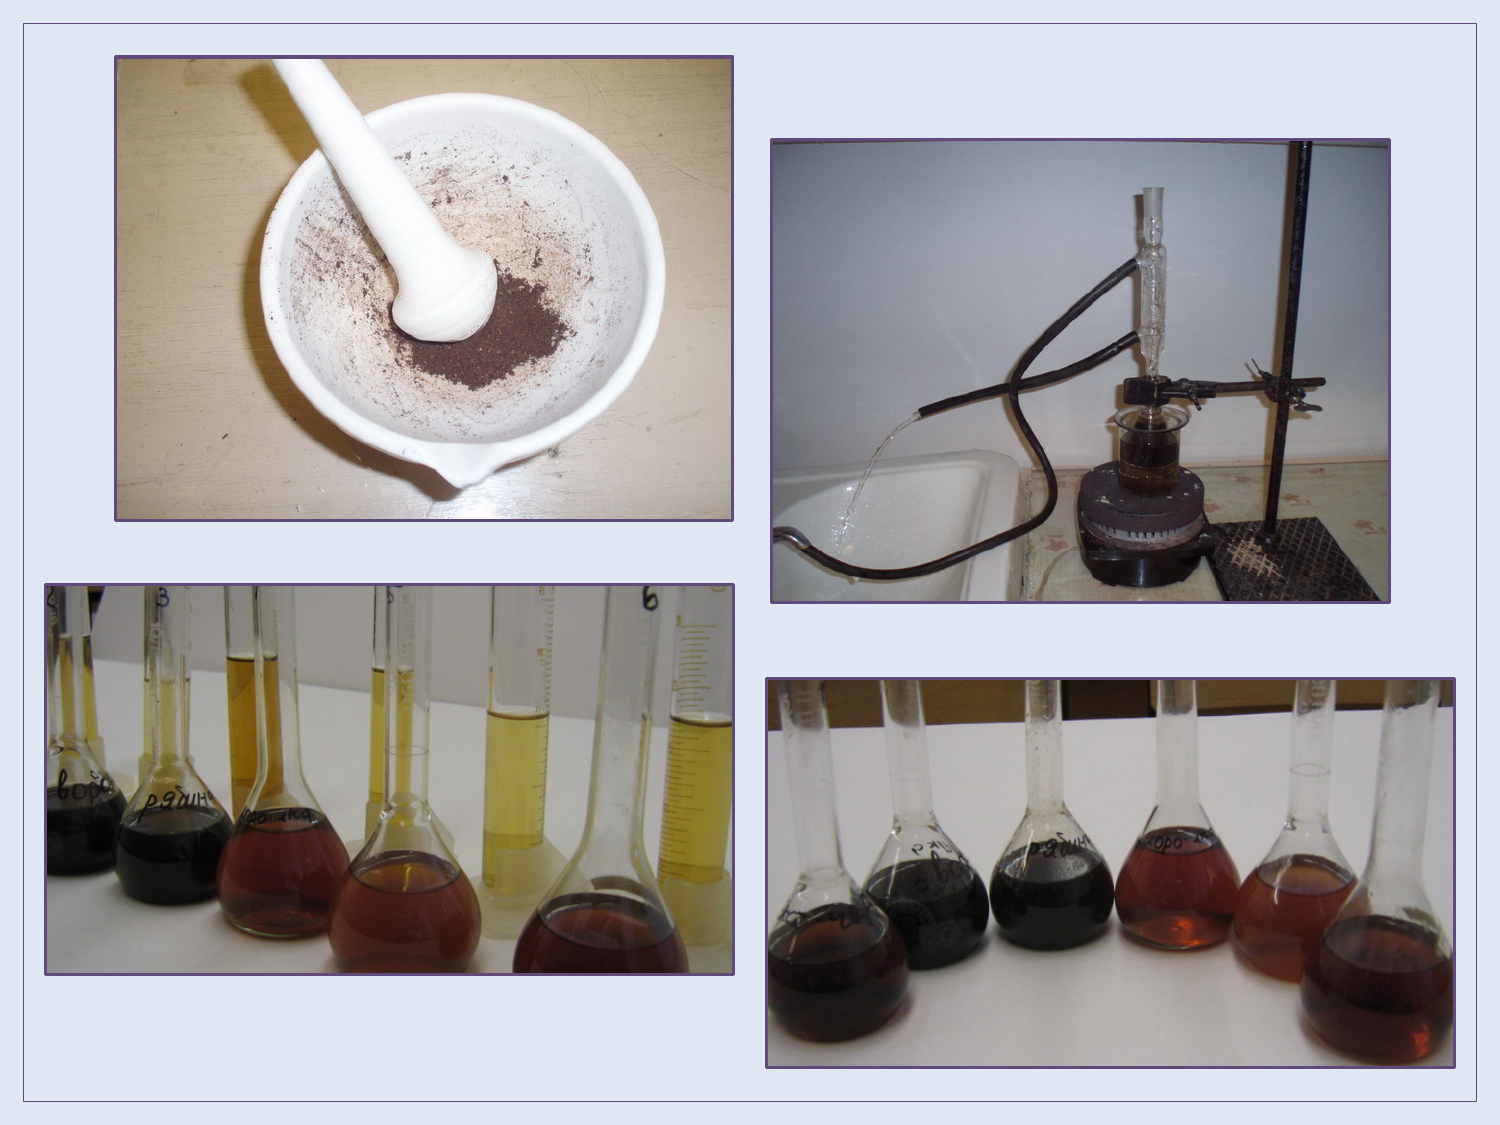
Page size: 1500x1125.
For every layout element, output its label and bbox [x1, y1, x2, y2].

picture [46, 585, 733, 973]
picture [773, 140, 1388, 602]
picture [767, 679, 1454, 1067]
text_box [21, 21, 1479, 1104]
picture [116, 58, 732, 520]
